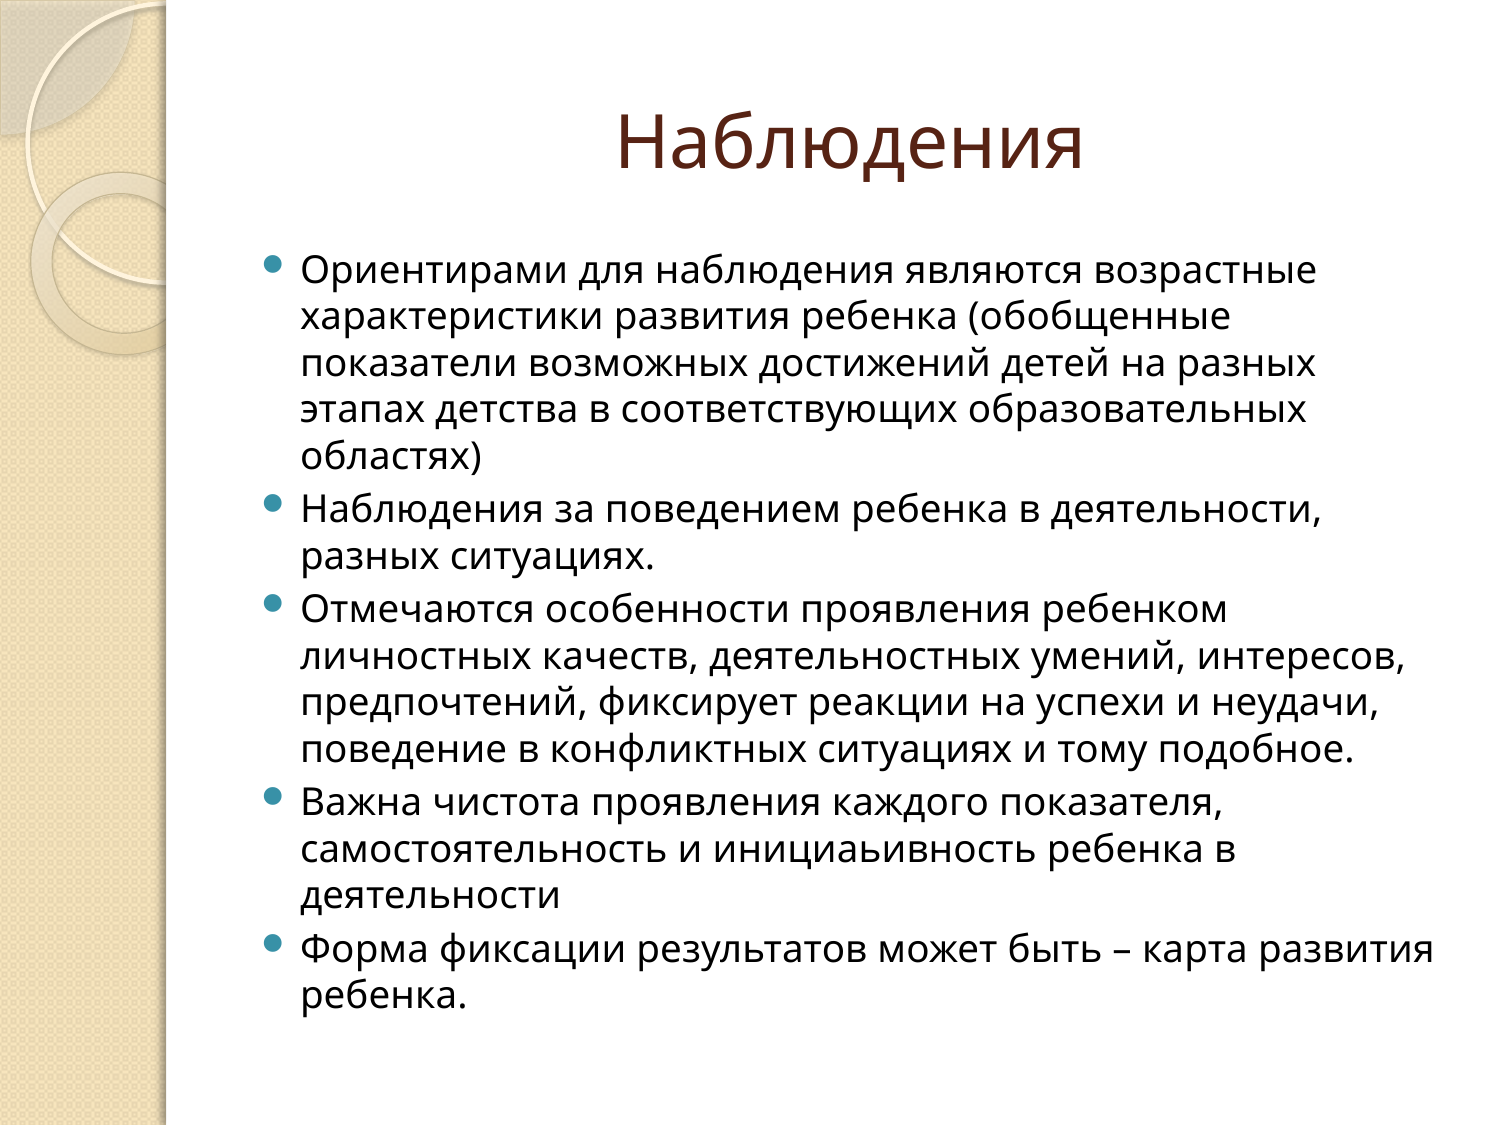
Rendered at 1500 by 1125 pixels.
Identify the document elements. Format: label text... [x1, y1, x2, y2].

title Наблюдения [235, 45, 1466, 233]
list Ориентирами для наблюдения являются возрастные характеристики развития ребенка (обобщенные показатели возможных достижений детей на разных этапах детства в соответствующих образовательных областях) Наблюдения за поведением ребенка в деятельности, разных ситуациях. Отмечаются особенности проявления ребенком личностных качеств, деятельностных умений, интересов, предпочтений, фиксирует реакции на успехи и неудачи, поведение в конфликтных ситуациях и тому подобное. Важна чистота проявления каждого показателя, самостоятельность и инициаьивность ребенка в деятельности Форма фиксации результатов может быть – карта развития ребенка. [235, 237, 1466, 1025]
